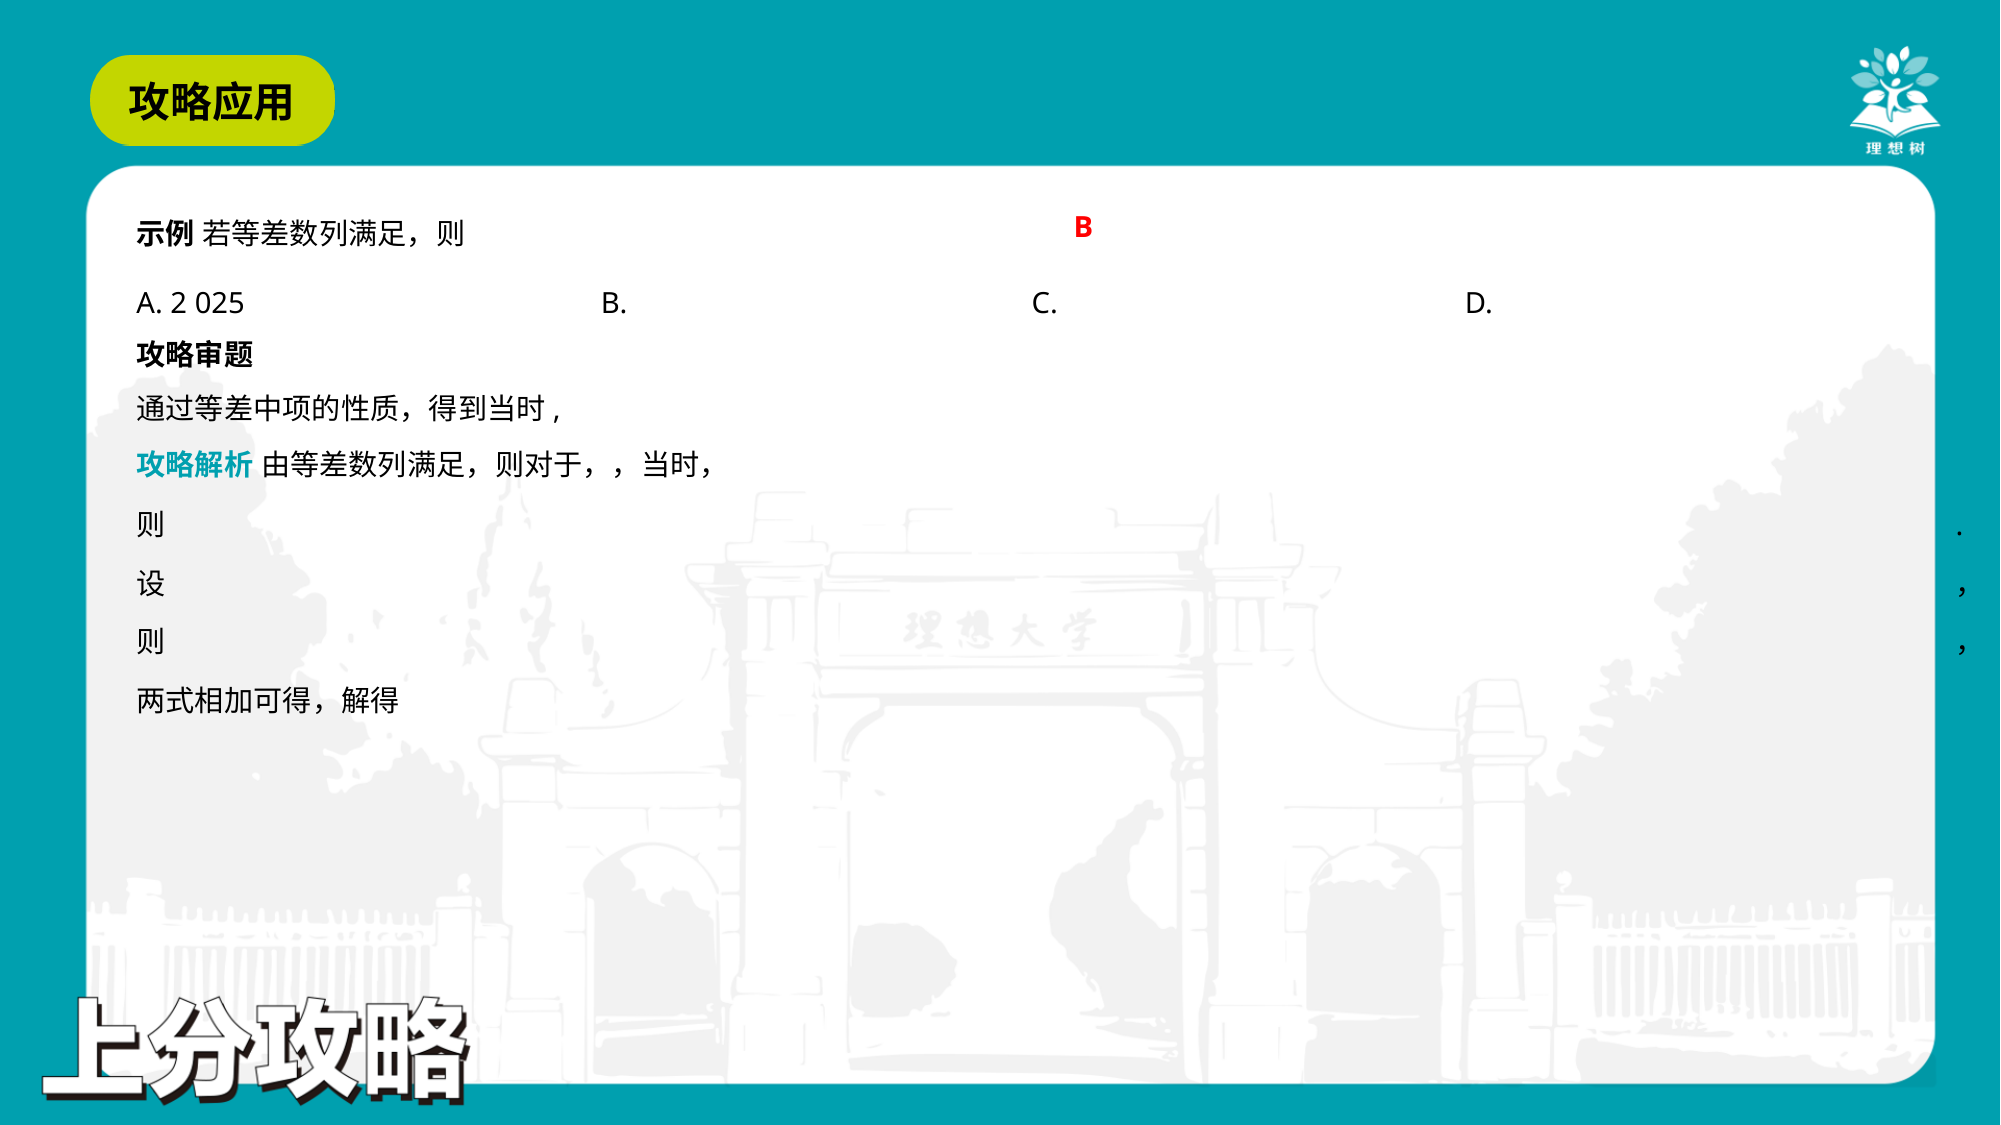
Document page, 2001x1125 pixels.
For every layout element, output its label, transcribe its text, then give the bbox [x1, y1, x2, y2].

text_box B [1065, 207, 1102, 242]
picture [0, 0, 2000, 1125]
